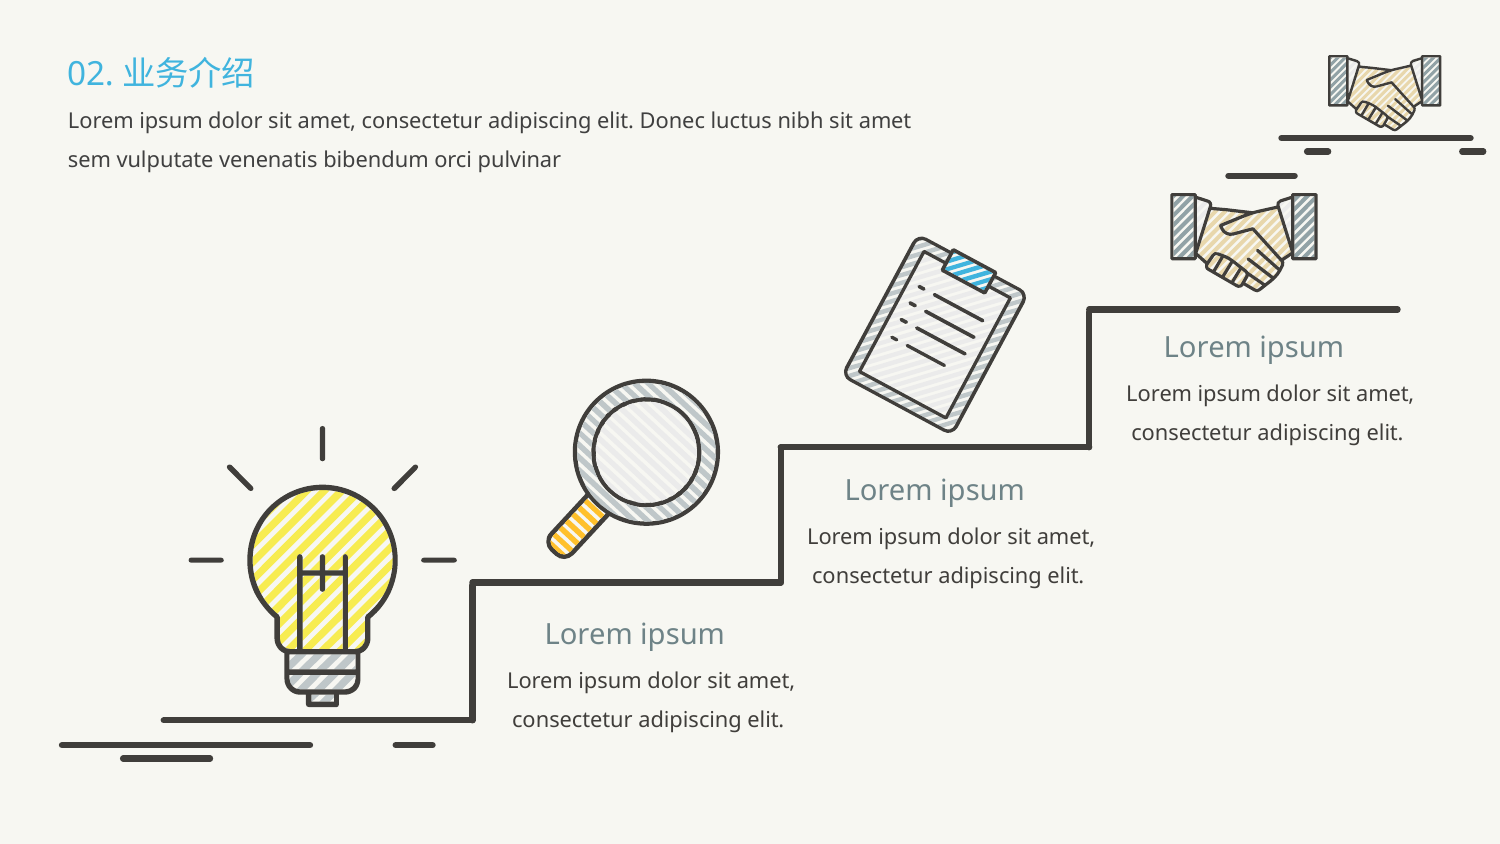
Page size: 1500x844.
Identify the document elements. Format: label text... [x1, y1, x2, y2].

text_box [550, 370, 699, 582]
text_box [871, 249, 1000, 417]
text_box Lorem ipsum dolor sit amet, consectetur adipiscing elit. [482, 721, 820, 740]
text_box Lorem ipsum dolor sit amet, consectetur adipiscing elit. [1398, 359, 1440, 453]
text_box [163, 309, 1398, 721]
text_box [188, 425, 457, 708]
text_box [1170, 193, 1318, 293]
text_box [1328, 55, 1442, 132]
text_box 02.业务介绍 [52, 45, 270, 100]
text_box Lorem ipsum dolor sit amet, consectetur adipiscing elit. Donec luctus nibh sit amet sem vulputate venenatis bibendum orci pulvinar [53, 85, 943, 180]
